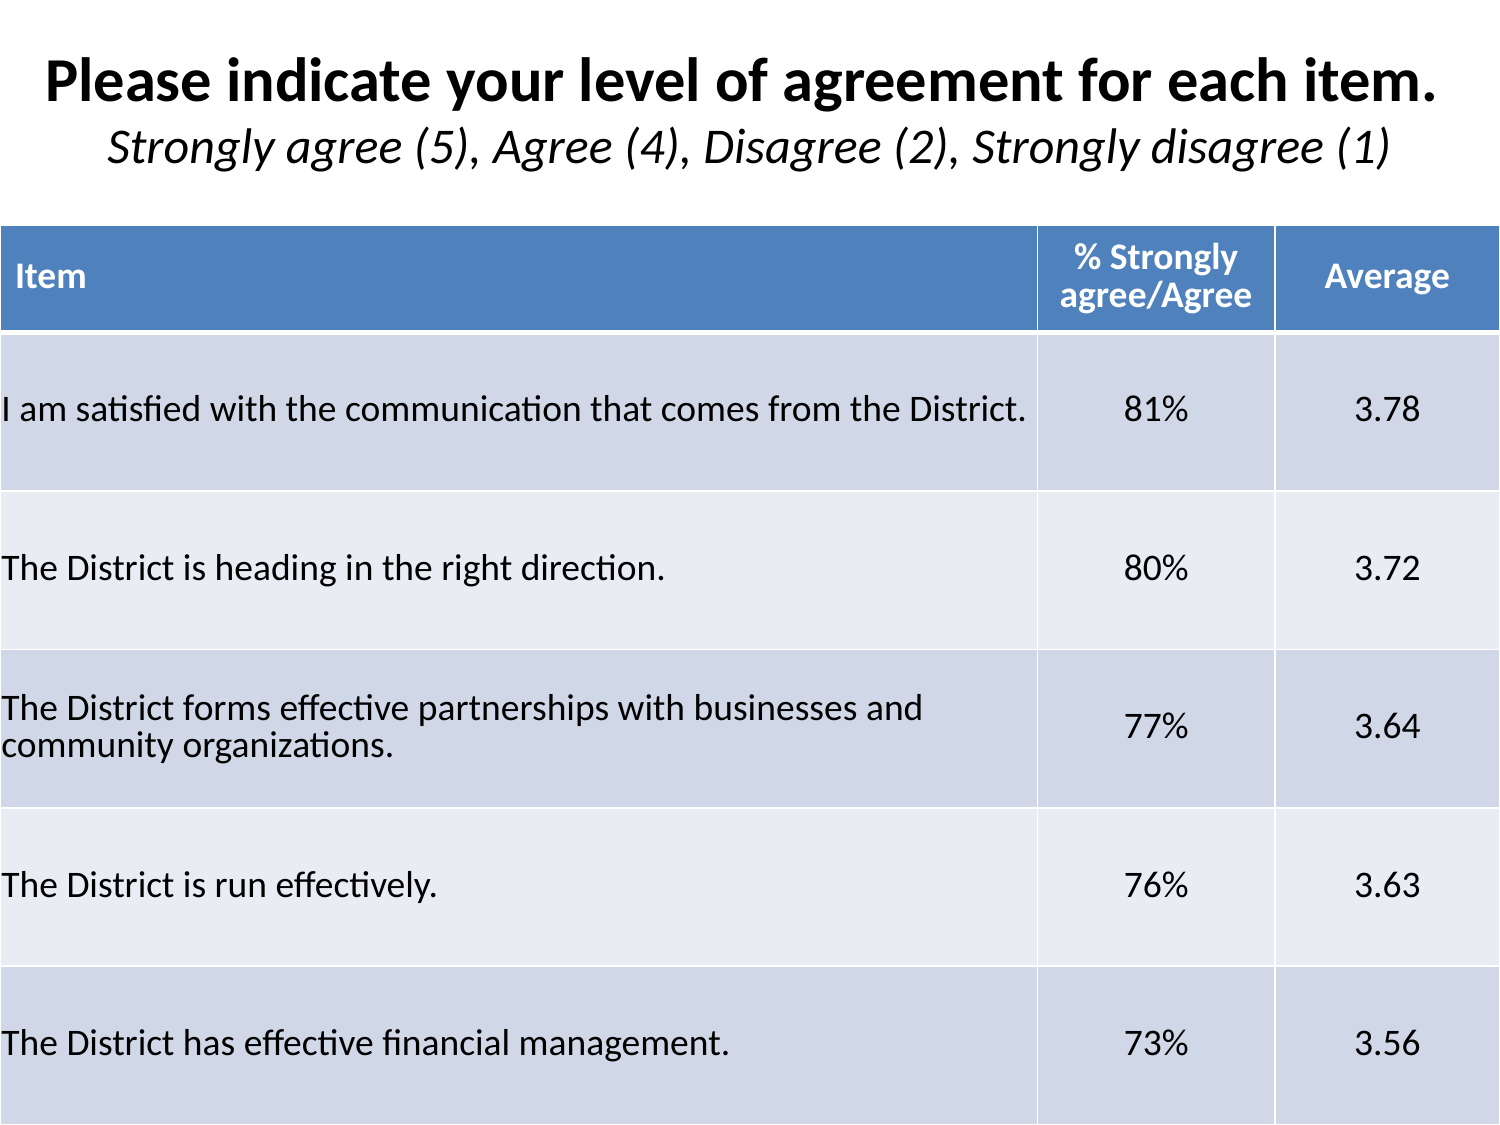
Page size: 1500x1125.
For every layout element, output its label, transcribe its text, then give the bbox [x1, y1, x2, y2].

table_cell 3.78 [1276, 335, 1499, 490]
table_header % Strongly agree/Agree [1038, 226, 1274, 330]
table_cell 3.64 [1276, 650, 1499, 807]
table_cell 77% [1038, 650, 1274, 807]
table_cell 3.72 [1276, 492, 1499, 649]
table_cell The District has effective financial management. [1, 967, 1037, 1124]
table_header Average [1276, 226, 1499, 330]
table_cell 76% [1038, 809, 1274, 965]
table_cell The District is run effectively. [1, 809, 1037, 965]
table_cell 73% [1038, 967, 1274, 1124]
table_header Item [1, 226, 1037, 330]
table_cell 81% [1038, 335, 1274, 490]
table_cell The District is heading in the right direction. [1, 492, 1037, 649]
table_cell 3.63 [1276, 809, 1499, 965]
table_cell 3.56 [1276, 967, 1499, 1124]
table_cell 80% [1038, 492, 1274, 649]
table_cell The District forms effective partnerships with businesses and community organizations. [1, 650, 1037, 807]
table_cell I am satisfied with the communication that comes from the District. [1, 335, 1037, 490]
title Please indicate your level of agreement for each item. Strongly agree (5), Agree (4), Disagree (2), Strongly disagree (1) [0, 0, 1500, 213]
